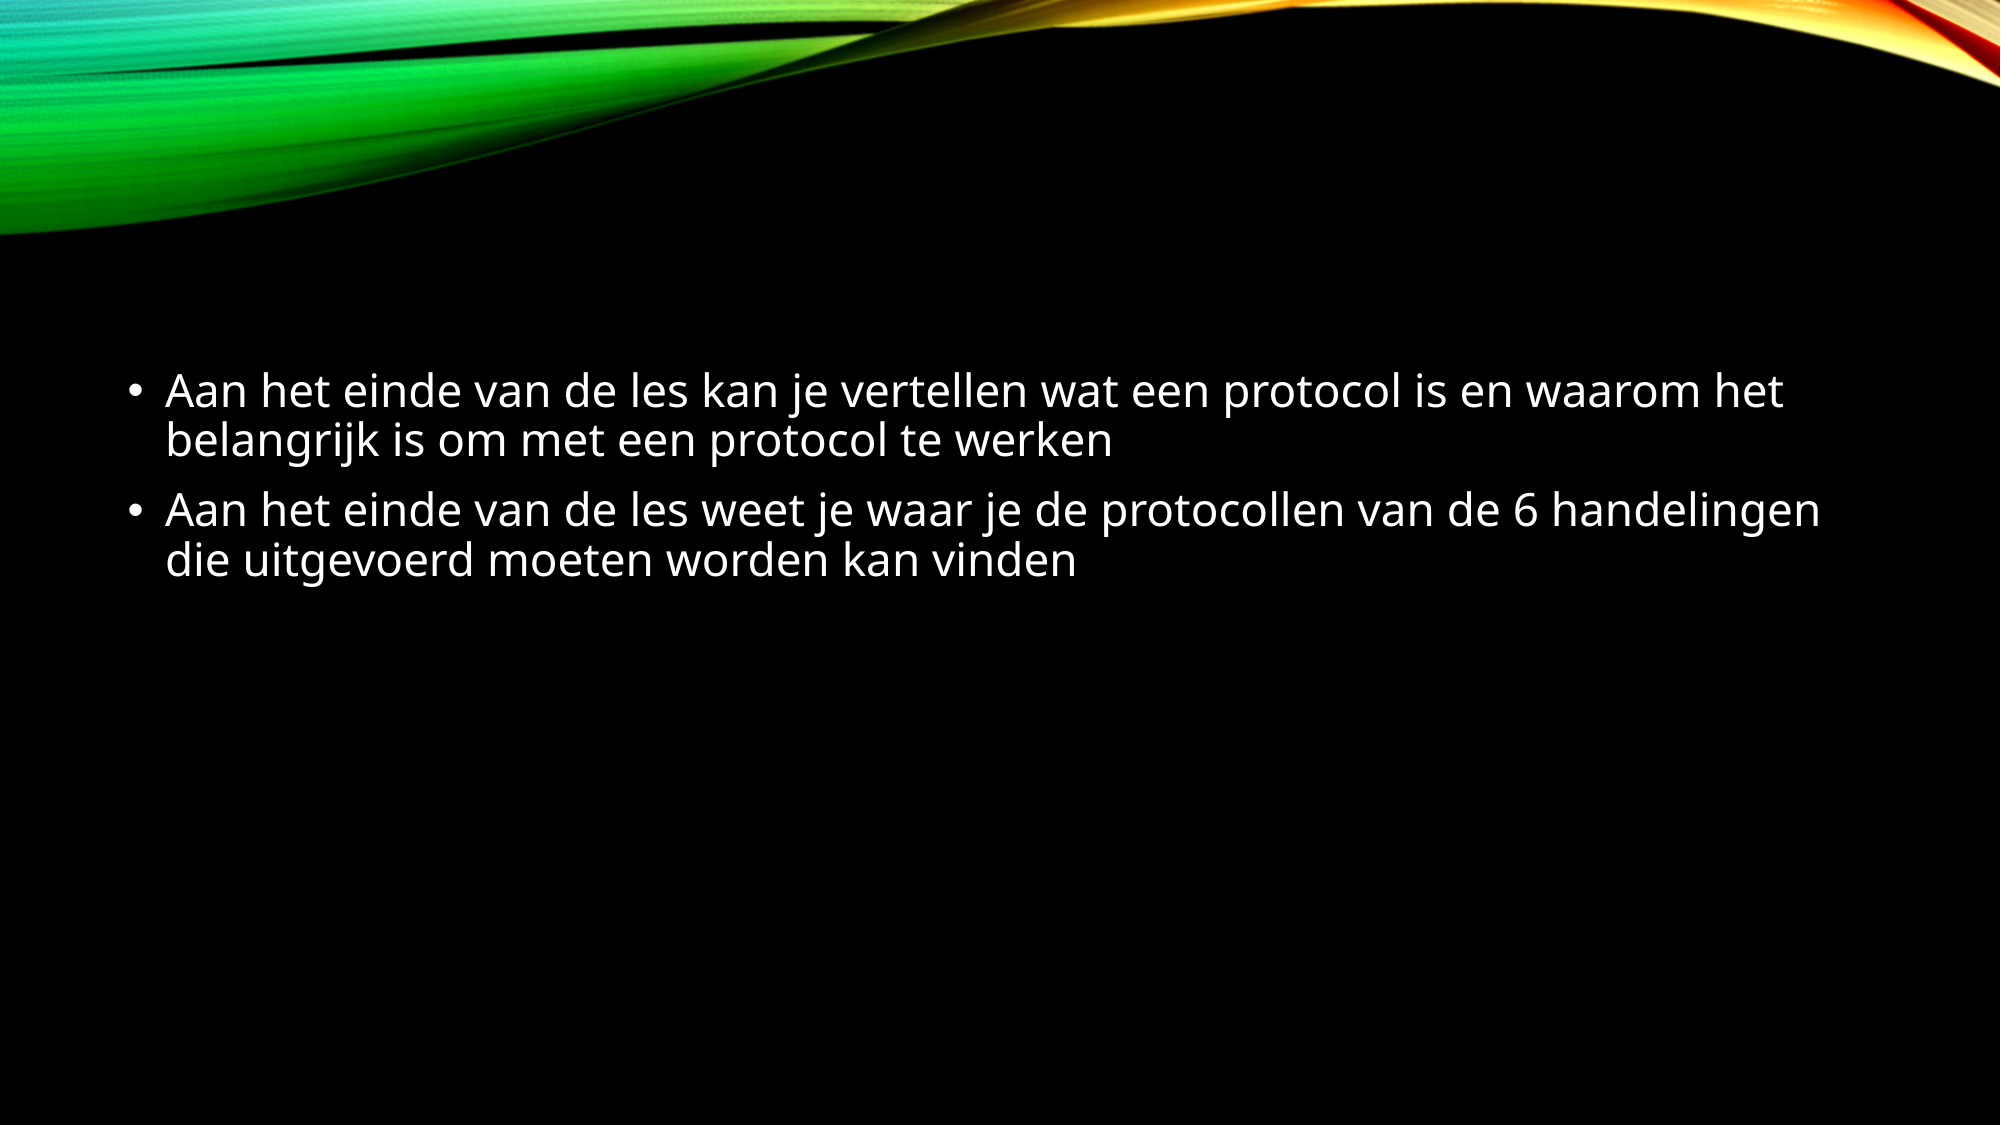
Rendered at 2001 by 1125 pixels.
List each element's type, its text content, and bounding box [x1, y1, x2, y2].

picture [0, 0, 2000, 237]
list Aan het einde van de les kan je vertellen wat een protocol is en waarom het belangrijk is om met een protocol te werken Aan het einde van de les weet je waar je de protocollen van de 6 handelingen die uitgevoerd moeten worden kan vinden [112, 360, 1888, 1021]
